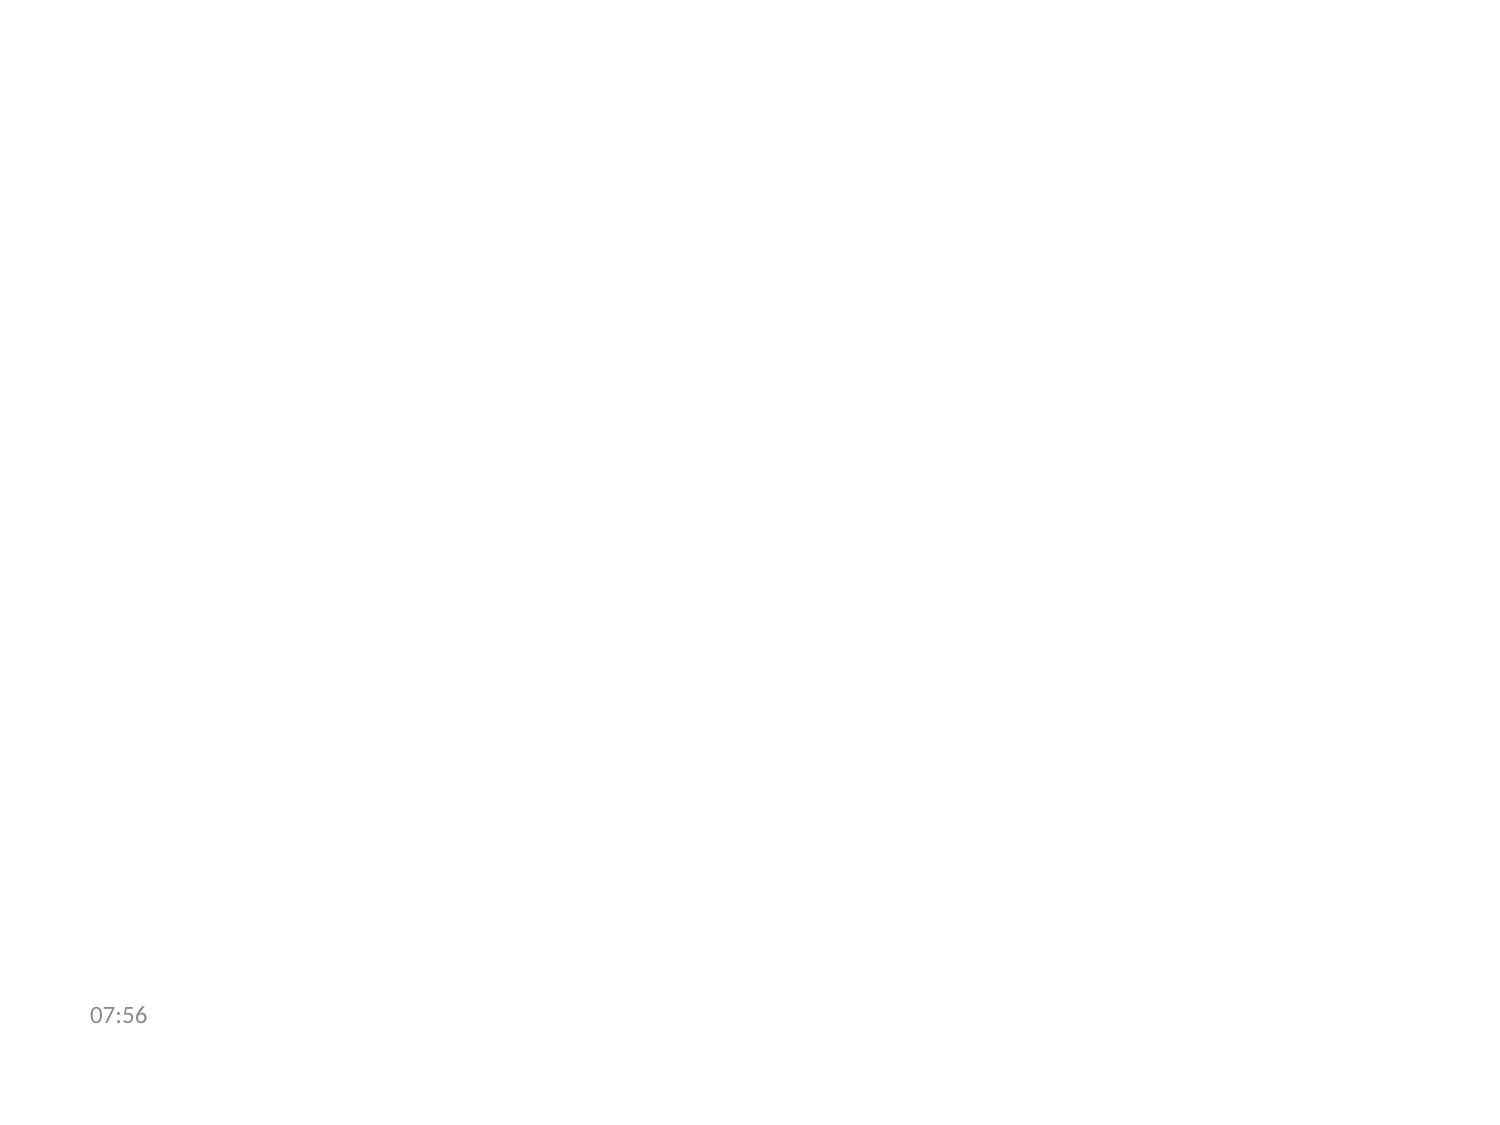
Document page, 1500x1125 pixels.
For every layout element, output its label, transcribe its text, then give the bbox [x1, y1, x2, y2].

text_box 15:35 [75, 983, 425, 1044]
